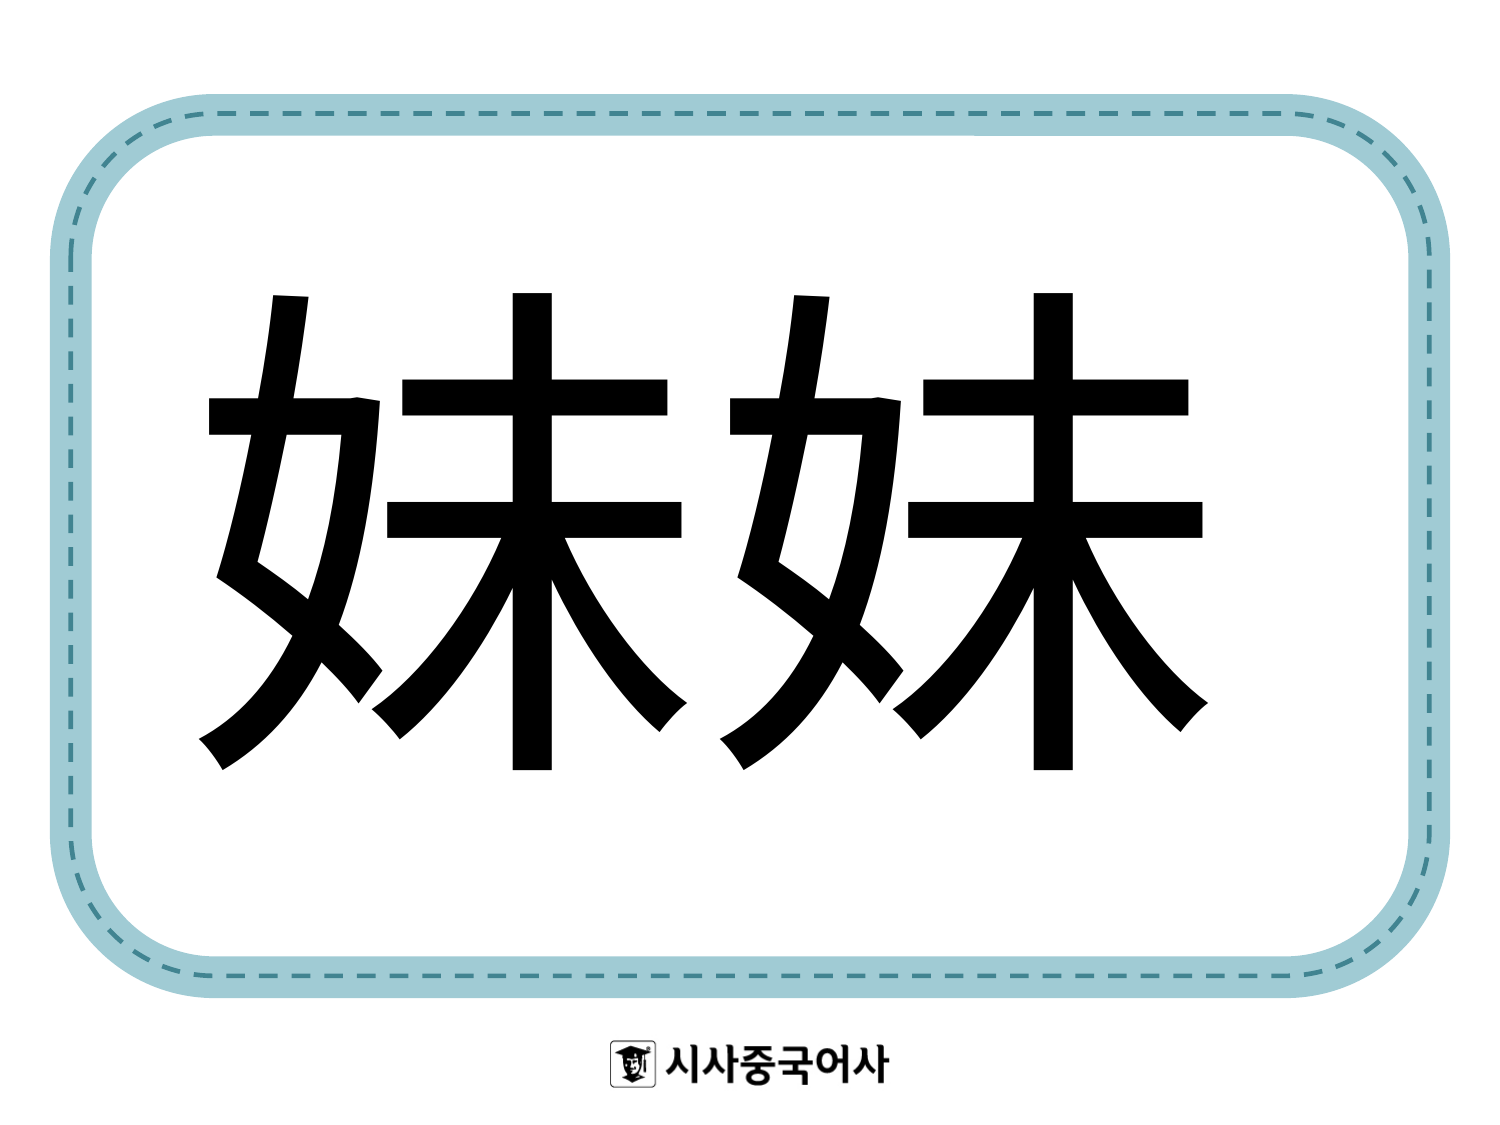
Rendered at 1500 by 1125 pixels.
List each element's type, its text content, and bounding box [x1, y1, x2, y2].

text_box 妹妹 [145, 189, 1354, 853]
picture [602, 1034, 898, 1094]
